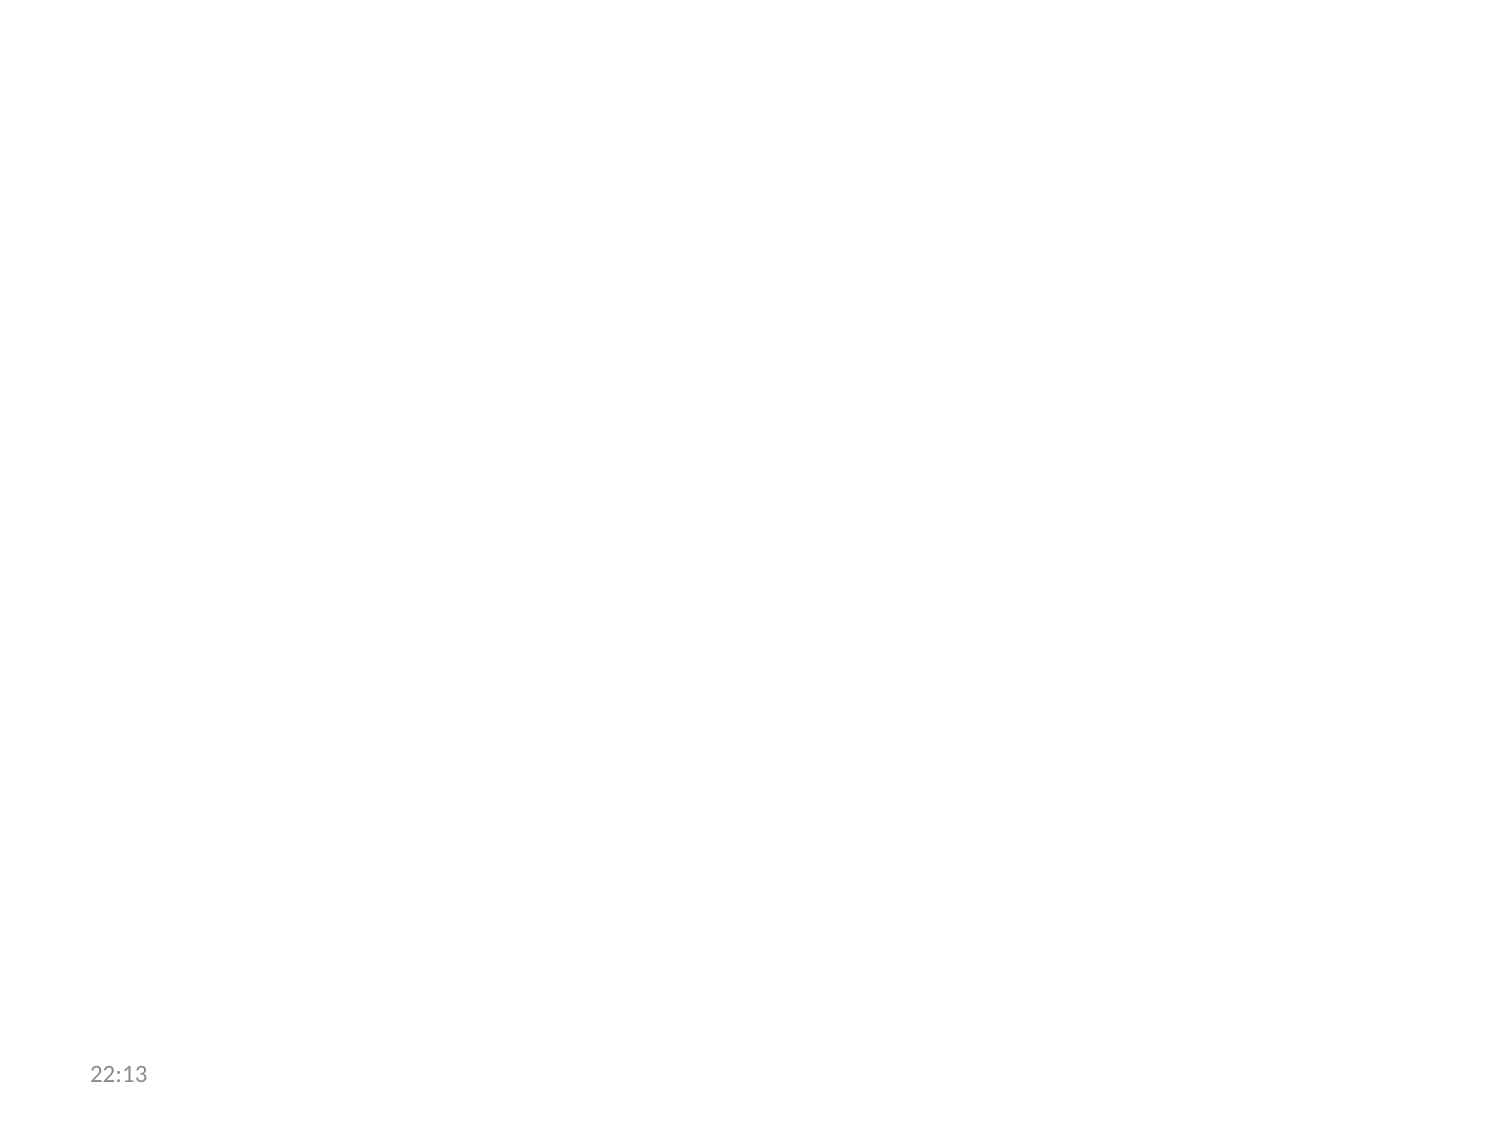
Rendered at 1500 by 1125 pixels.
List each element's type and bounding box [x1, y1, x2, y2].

slide_number [75, 1042, 425, 1103]
